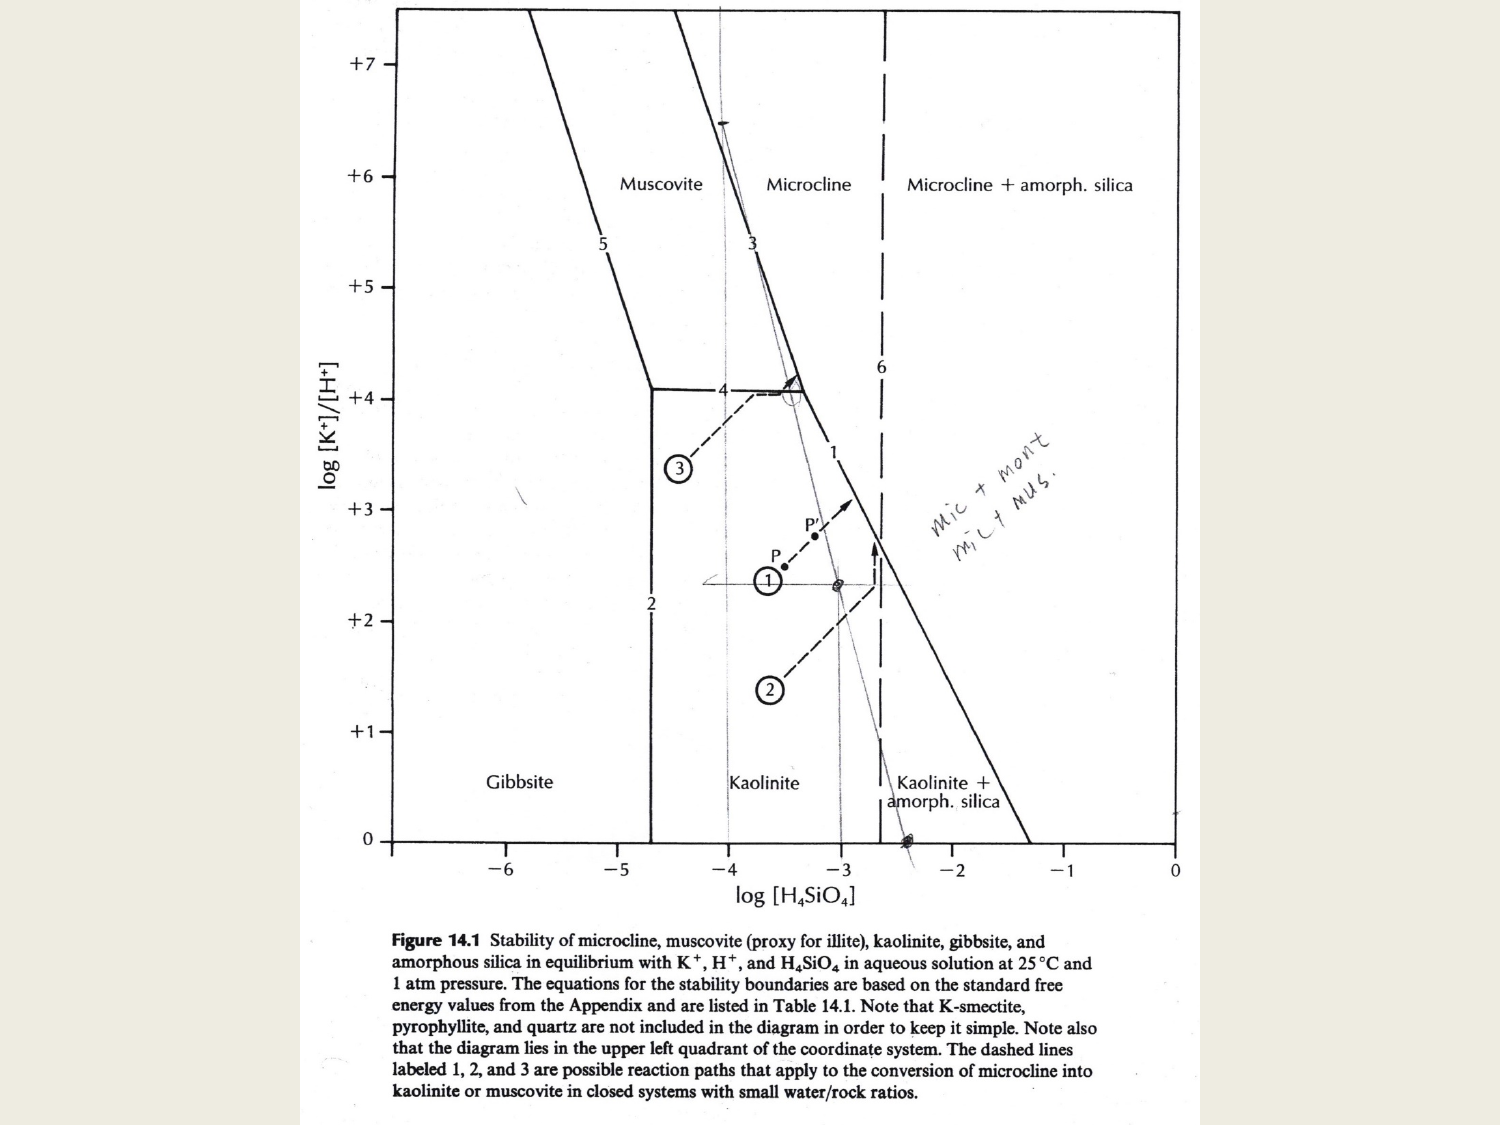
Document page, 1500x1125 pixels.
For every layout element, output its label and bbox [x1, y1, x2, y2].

picture [299, 0, 1201, 1125]
